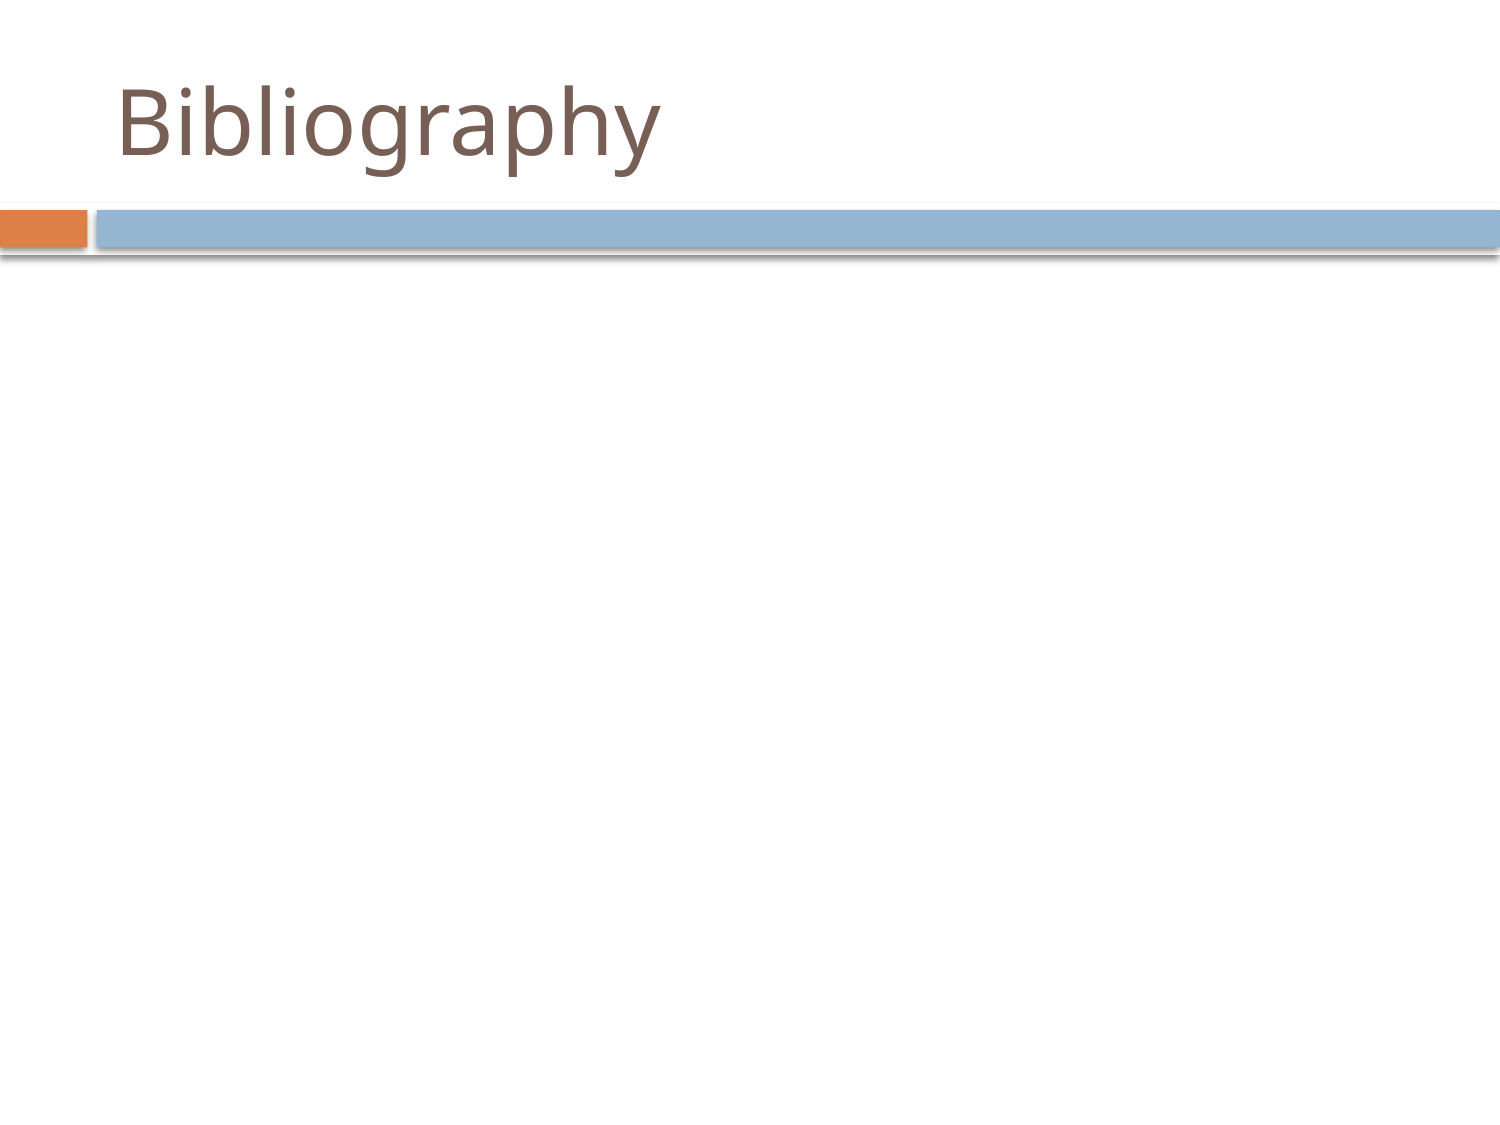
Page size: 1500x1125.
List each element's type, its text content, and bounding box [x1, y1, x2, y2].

title Bibliography [99, 37, 1438, 200]
